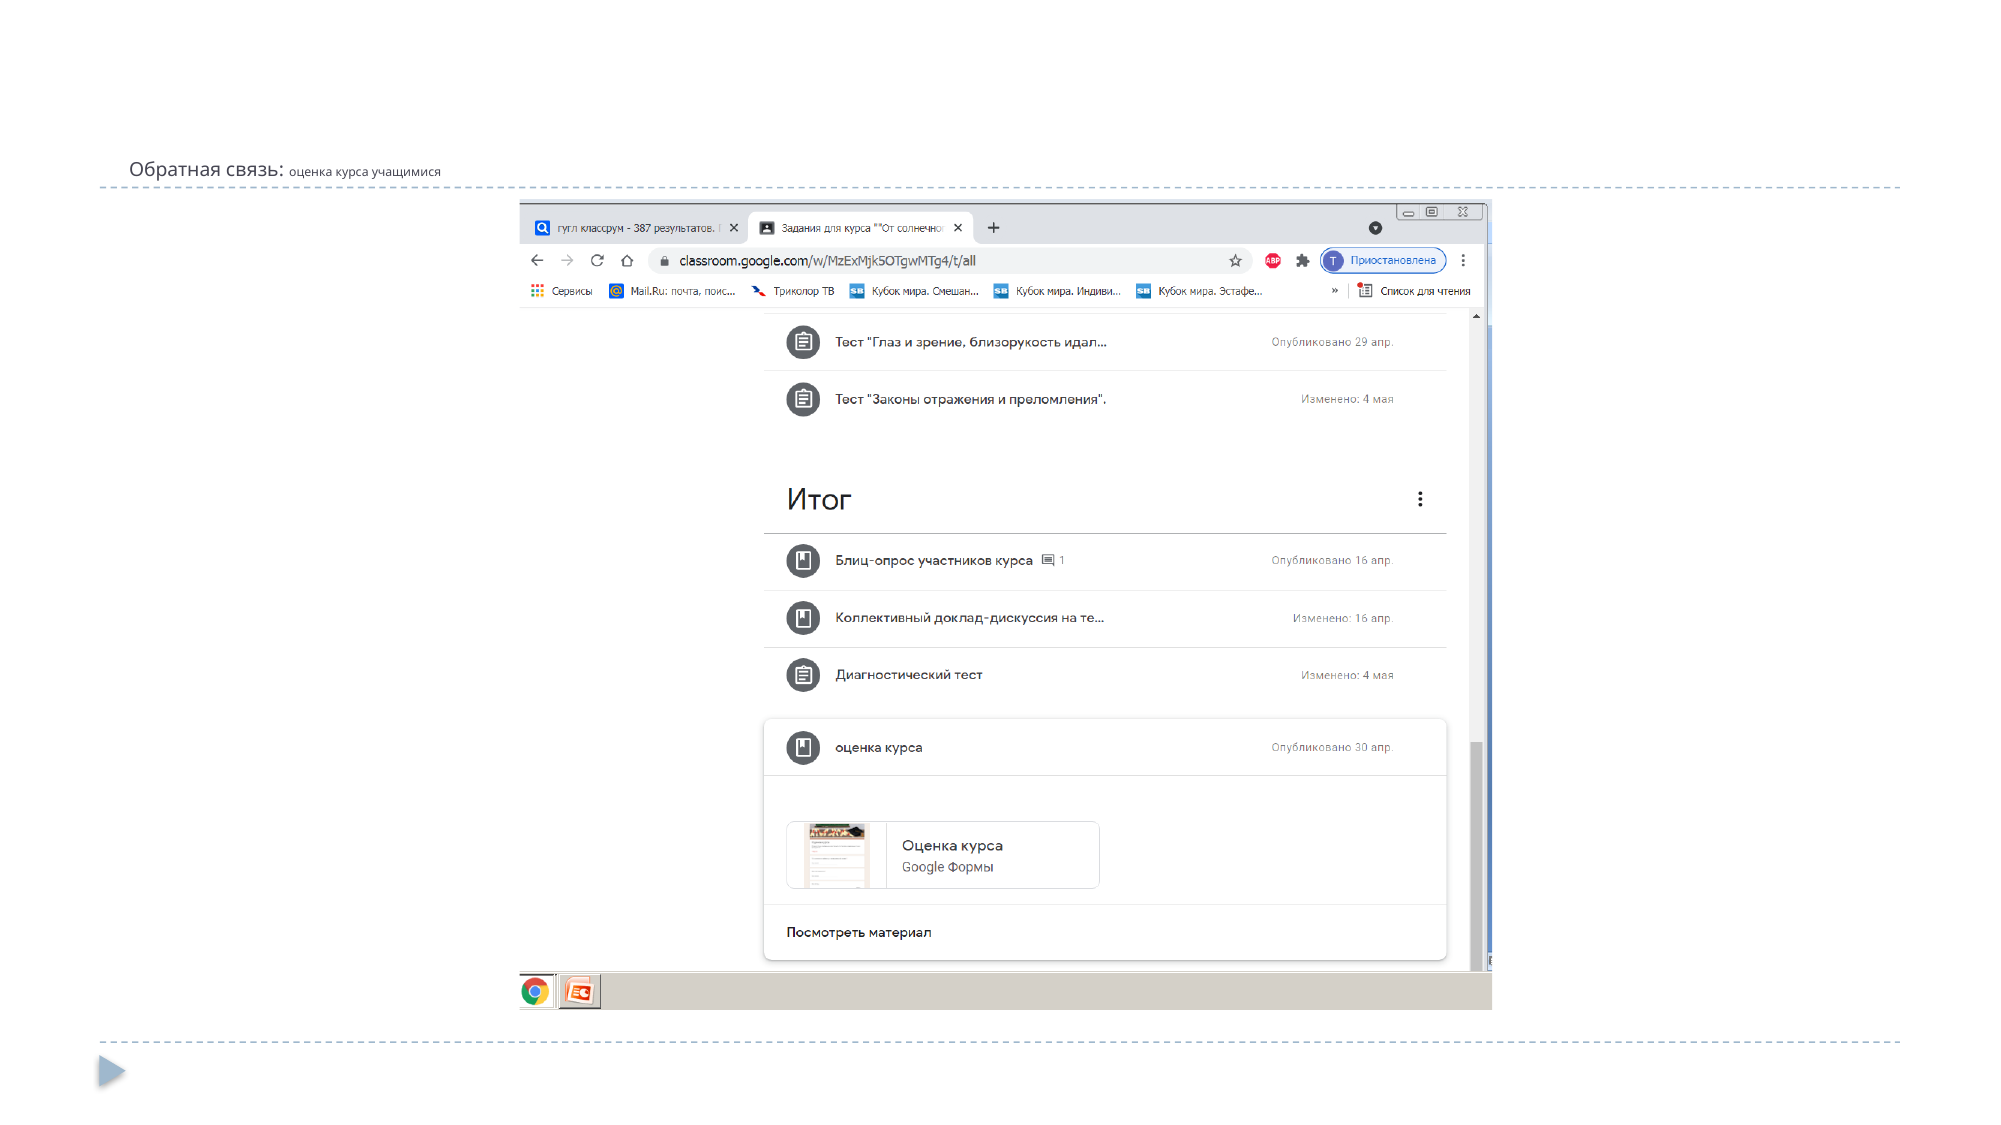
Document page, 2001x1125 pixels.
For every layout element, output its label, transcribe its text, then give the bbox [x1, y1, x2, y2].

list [519, 198, 1493, 1011]
title Обратная связь: оценка курса учащимися [109, 58, 1900, 188]
